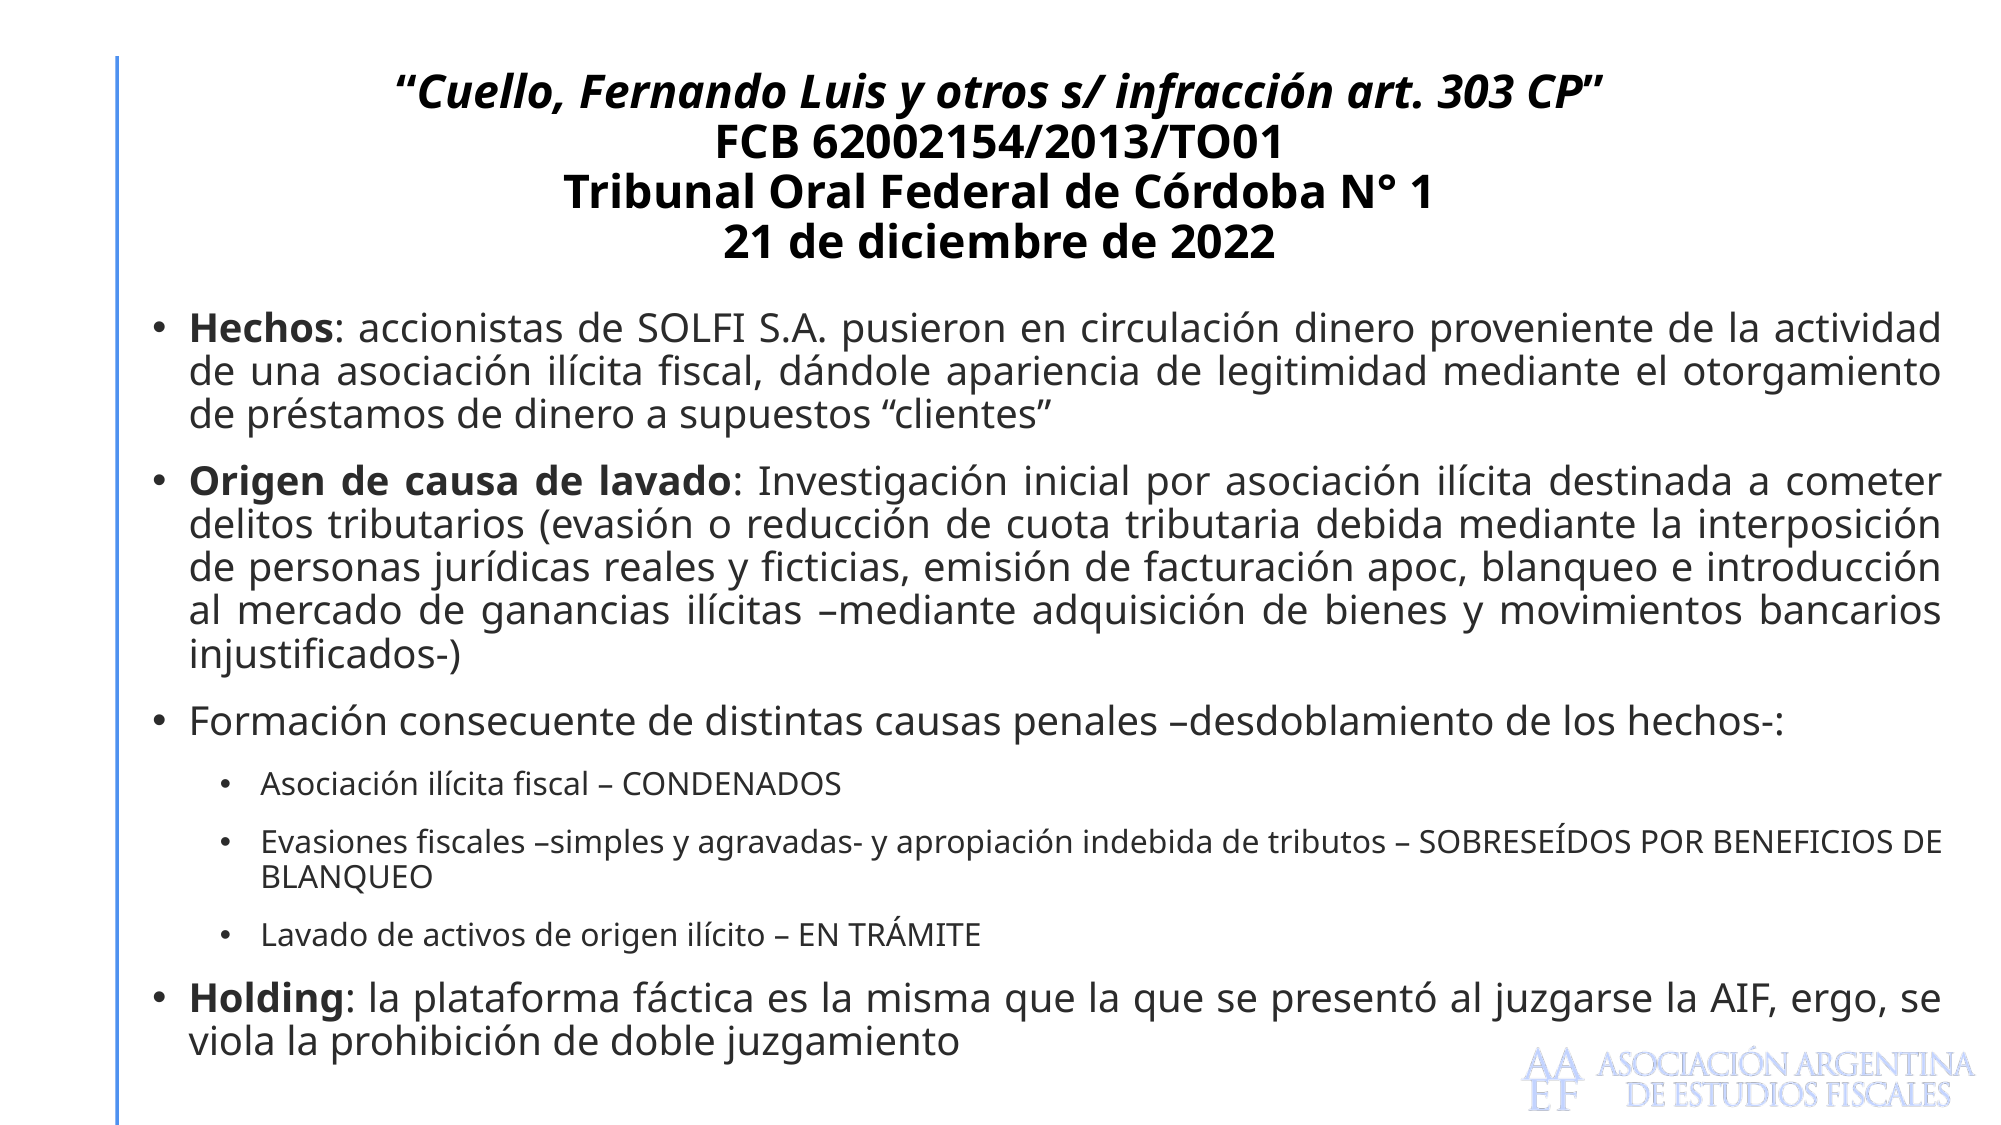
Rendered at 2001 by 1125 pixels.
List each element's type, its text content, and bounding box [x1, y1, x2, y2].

list Hechos: accionistas de SOLFI S.A. pusieron en circulación dinero proveniente de la actividad de una asociación ilícita fiscal, dándole apariencia de legitimidad mediante el otorgamiento de préstamos de dinero a supuestos “clientes” Origen de causa de lavado: Investigación inicial por asociación ilícita destinada a cometer delitos tributarios (evasión o reducción de cuota tributaria debida mediante la interposición de personas jurídicas reales y ficticias, emisión de facturación apoc, blanqueo e introducción al mercado de ganancias ilícitas –mediante adquisición de bienes y movimientos bancarios injustificados-) Formación consecuente de distintas causas penales –desdoblamiento de los hechos-: Asociación ilícita fiscal – CONDENADOS Evasiones fiscales –simples y agravadas- y apropiación indebida de tributos – SOBRESEÍDOS POR BENEFICIOS DE BLANQUEO Lavado de activos de origen ilícito – EN TRÁMITE Holding: la plataforma fáctica es la misma que la que se presentó al juzgarse la AIF, ergo, se viola la prohibición de doble juzgamiento [137, 299, 1960, 1078]
title “Cuello, Fernando Luis y otros s/ infracción art. 303 CP” FCB 62002154/2013/TO01 Tribunal Oral Federal de Córdoba N° 1 21 de diciembre de 2022 [137, 59, 1863, 278]
picture [1506, 1042, 1983, 1113]
